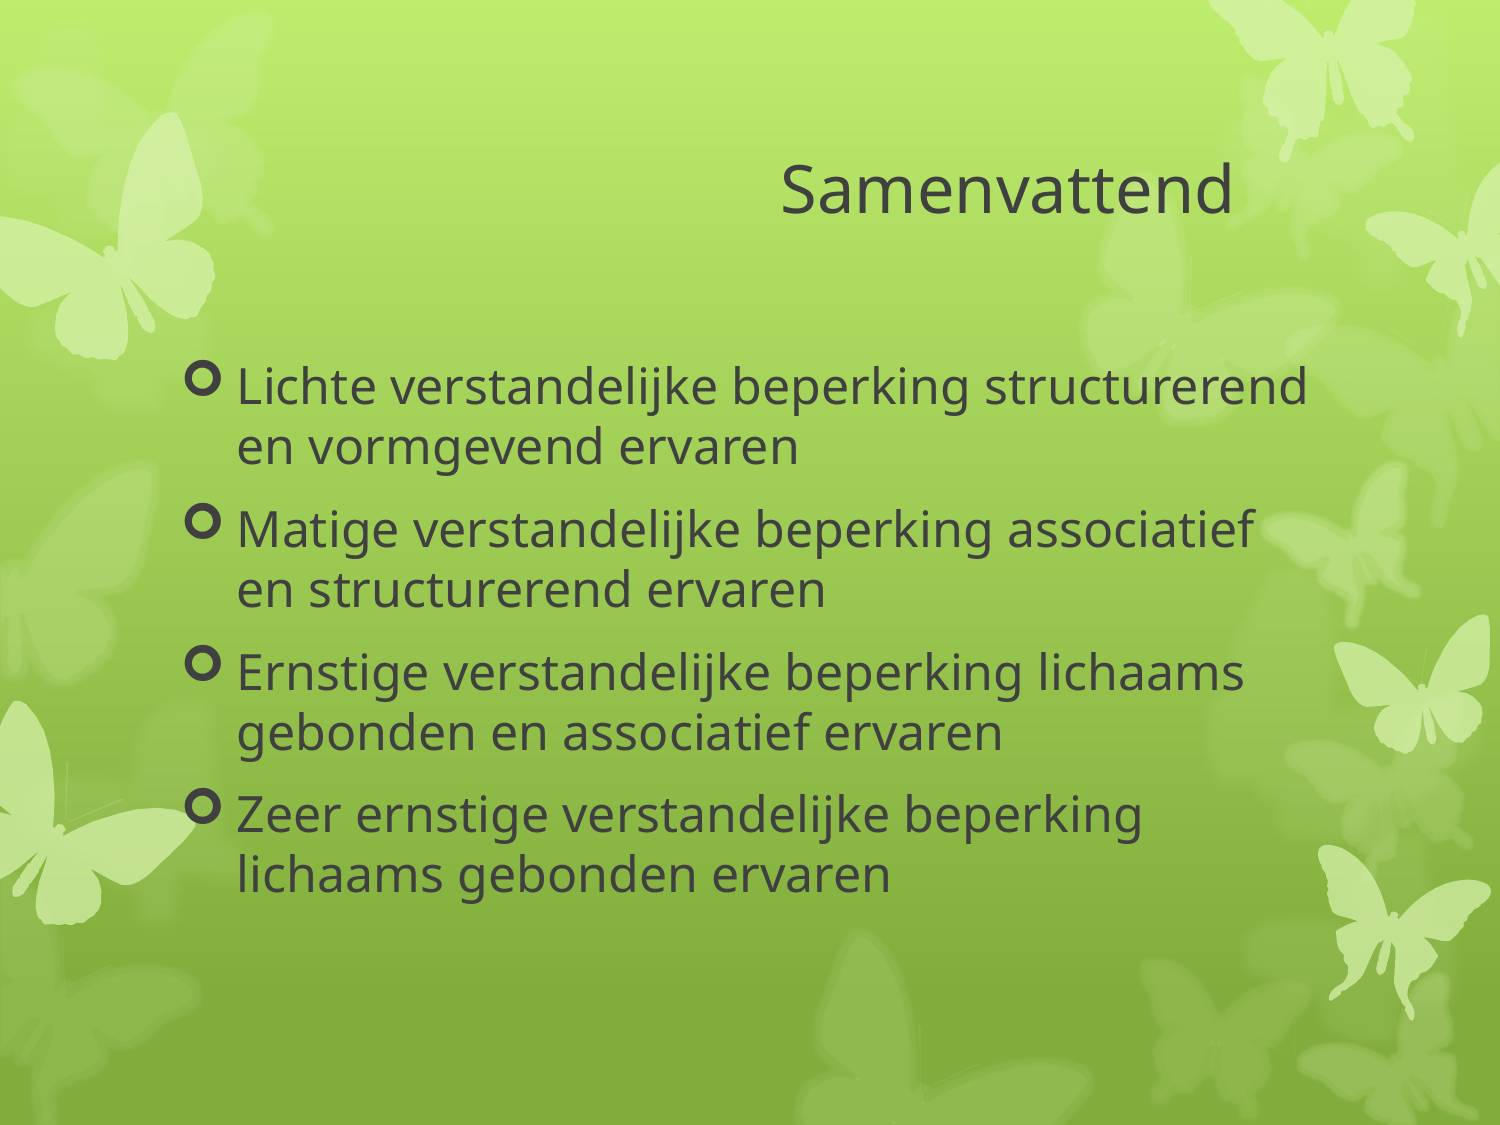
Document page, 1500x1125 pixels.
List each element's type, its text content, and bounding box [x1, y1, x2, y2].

list Lichte verstandelijke beperking structurerend en vormgevend ervaren Matige verstandelijke beperking associatief en structurerend ervaren Ernstige verstandelijke beperking lichaams gebonden en associatief ervaren Zeer ernstige verstandelijke beperking lichaams gebonden ervaren [165, 296, 1335, 962]
title Samenvattend [165, 110, 1335, 263]
